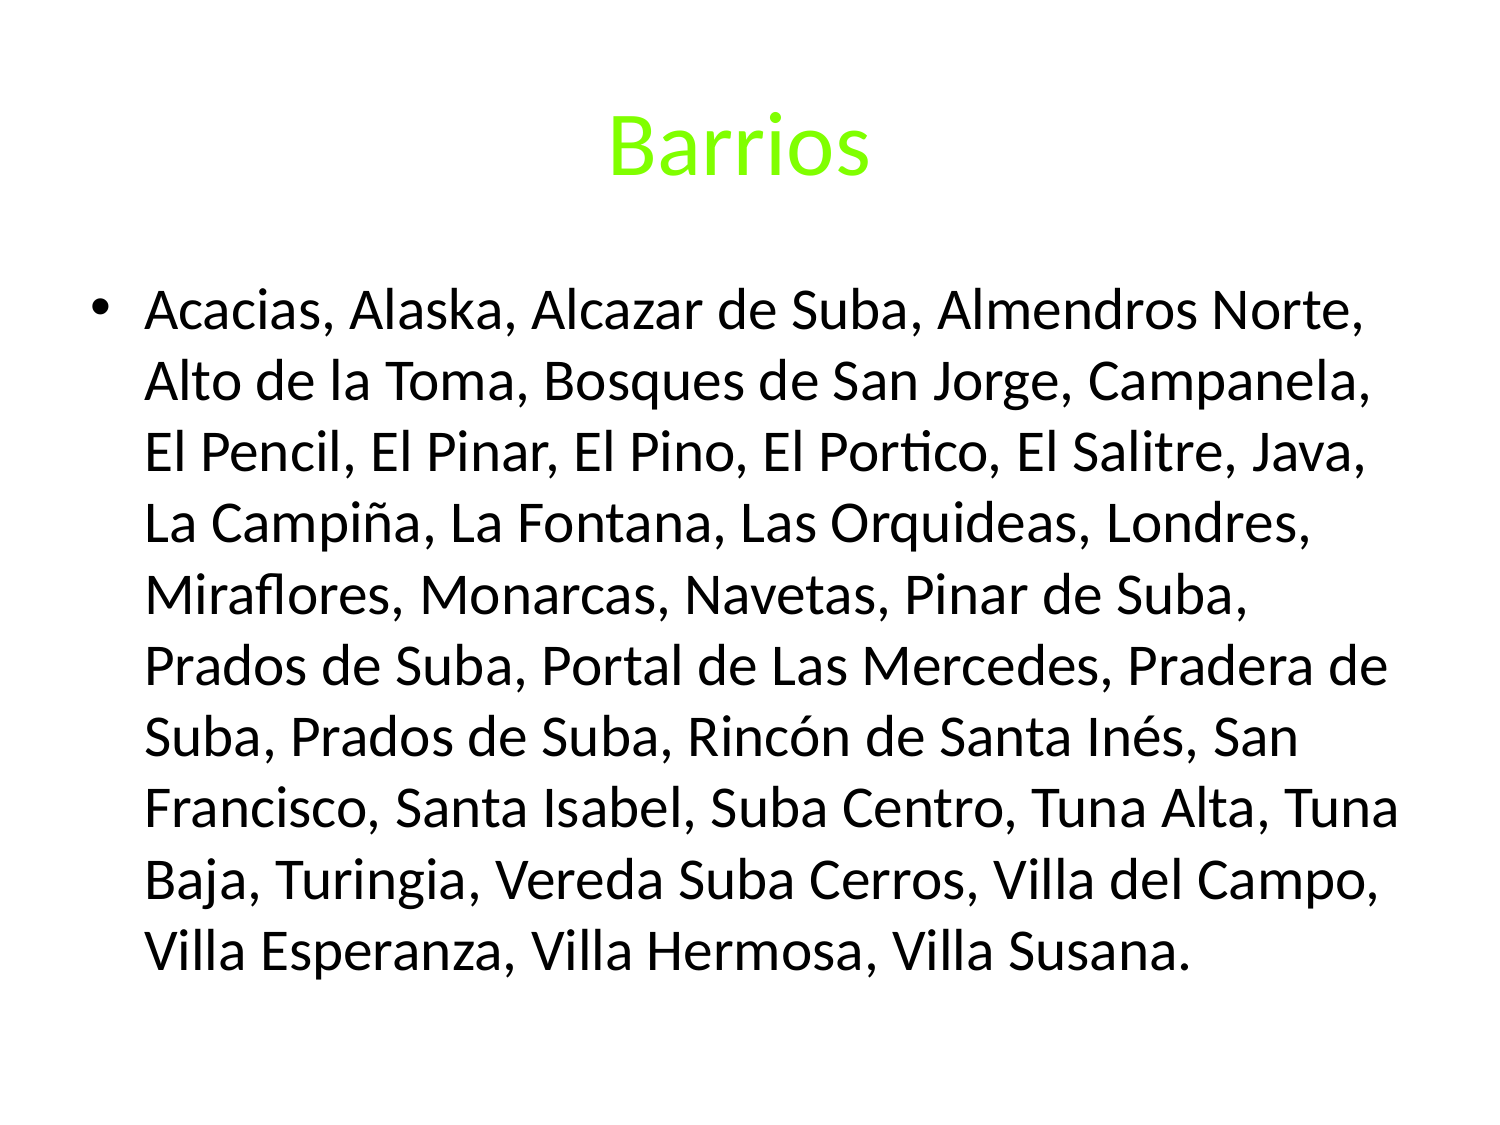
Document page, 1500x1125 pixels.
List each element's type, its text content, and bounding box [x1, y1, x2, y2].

title Barrios [75, 45, 1425, 233]
list Acacias, Alaska, Alcazar de Suba, Almendros Norte, Alto de la Toma, Bosques de San Jorge, Campanela, El Pencil, El Pinar, El Pino, El Portico, El Salitre, Java, La Campiña, La Fontana, Las Orquideas, Londres, Miraflores, Monarcas, Navetas, Pinar de Suba, Prados de Suba, Portal de Las Mercedes, Pradera de Suba, Prados de Suba, Rincón de Santa Inés, San Francisco, Santa Isabel, Suba Centro, Tuna Alta, Tuna Baja, Turingia, Vereda Suba Cerros, Villa del Campo, Villa Esperanza, Villa Hermosa, Villa Susana. [75, 262, 1425, 1005]
